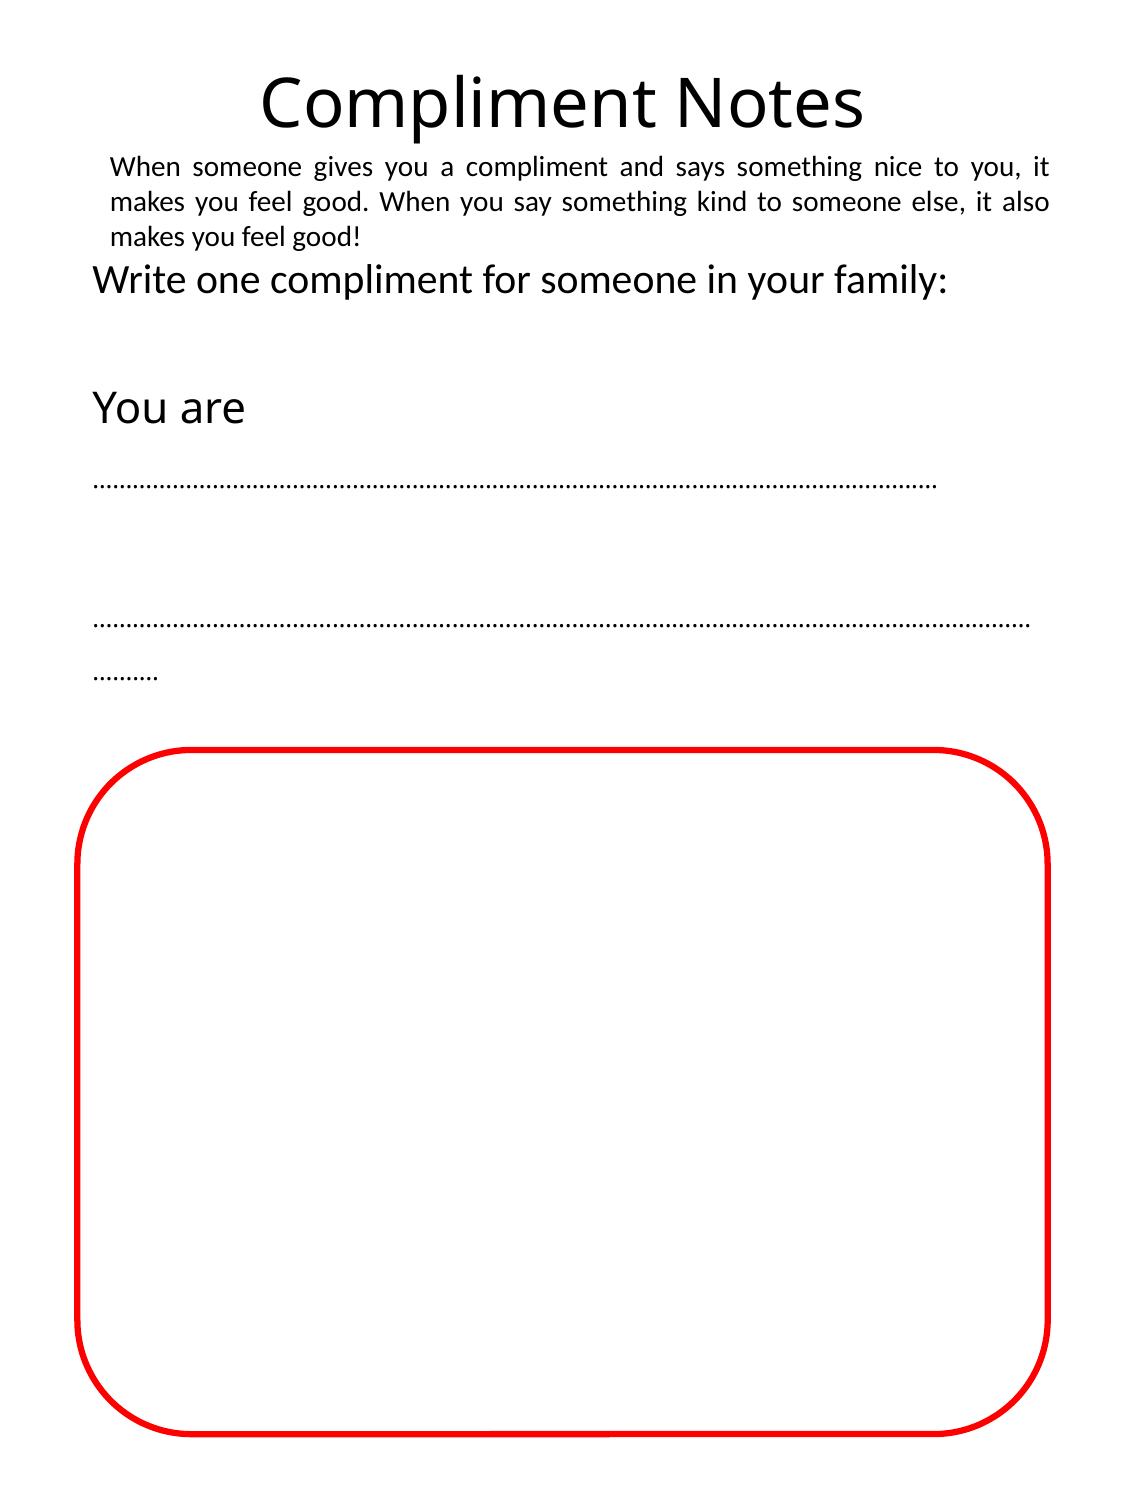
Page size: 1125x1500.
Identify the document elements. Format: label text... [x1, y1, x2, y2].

title Compliment Notes [77, 54, 1048, 156]
list Write one compliment for someone in your family: You are …………………………………………………………………………………………………………….… ………………………………………………………………………………………………………………………………….… …………………………………………………………………………………………………………………………………..…. Draw a picture for this person: [77, 249, 1048, 844]
text_box [76, 748, 1049, 1436]
list Write one compliment for someone in your family: You are …………………………………………………………………………………………………………….… ………………………………………………………………………………………………………………………………….… …………………………………………………………………………………………………………………………………..…. Draw a picture for this person: [77, 1340, 1048, 1445]
text_box When someone gives you a compliment and says something nice to you, it makes you feel good. When you say something kind to someone else, it also makes you feel good! [95, 139, 1066, 260]
